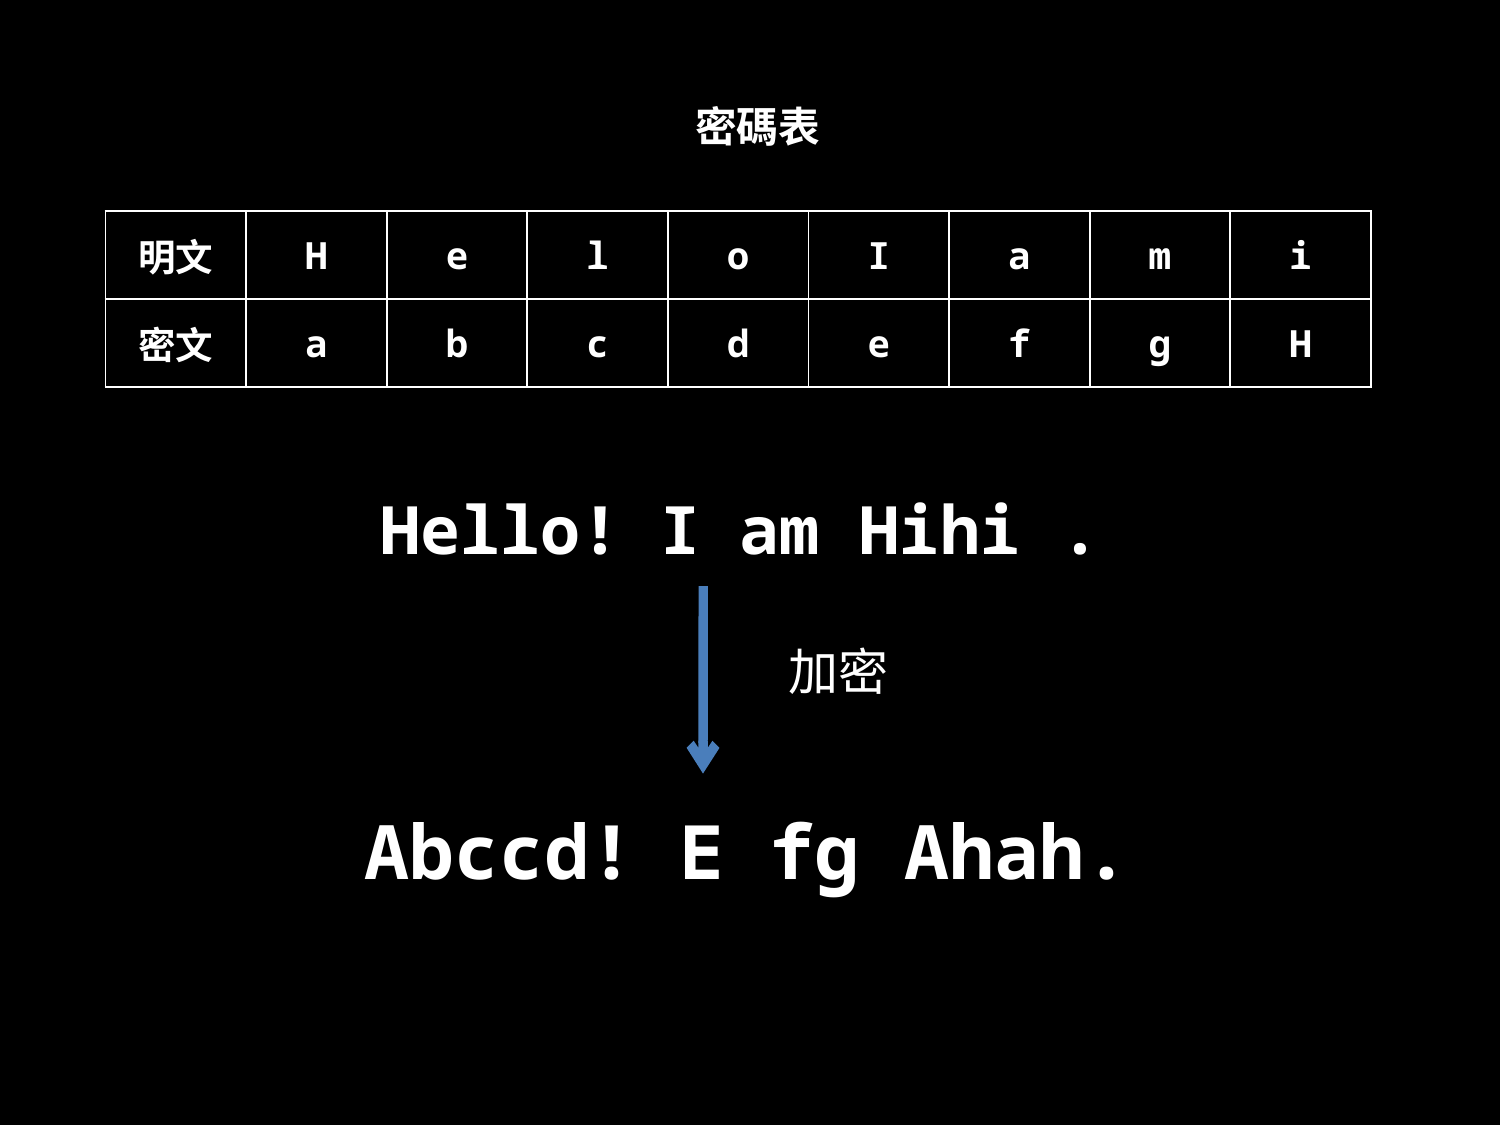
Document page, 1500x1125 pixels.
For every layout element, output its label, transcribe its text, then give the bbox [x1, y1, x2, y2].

table_cell g [1091, 300, 1229, 386]
table_cell 密文 [106, 300, 245, 386]
table_cell a [247, 300, 386, 386]
table_header 明文 [106, 212, 245, 298]
table_header a [950, 212, 1089, 298]
text_box 加密 [774, 632, 904, 708]
table_header e [388, 212, 526, 298]
table_cell e [809, 300, 948, 386]
table_header H [247, 212, 386, 298]
table_header i [1231, 212, 1370, 298]
table_cell b [388, 300, 526, 386]
text_box 密碼表 [680, 93, 836, 159]
table_cell f [950, 300, 1089, 386]
table_cell d [669, 300, 808, 386]
table_cell c [528, 300, 667, 386]
table_header l [528, 212, 667, 298]
table_header I [809, 212, 948, 298]
table_header m [1091, 212, 1229, 298]
table_header o [669, 212, 808, 298]
text_box Abccd! E fg Ahah. [349, 796, 1145, 902]
table_cell H [1231, 300, 1370, 386]
text_box Hello! I am Hihi . [365, 480, 1115, 576]
